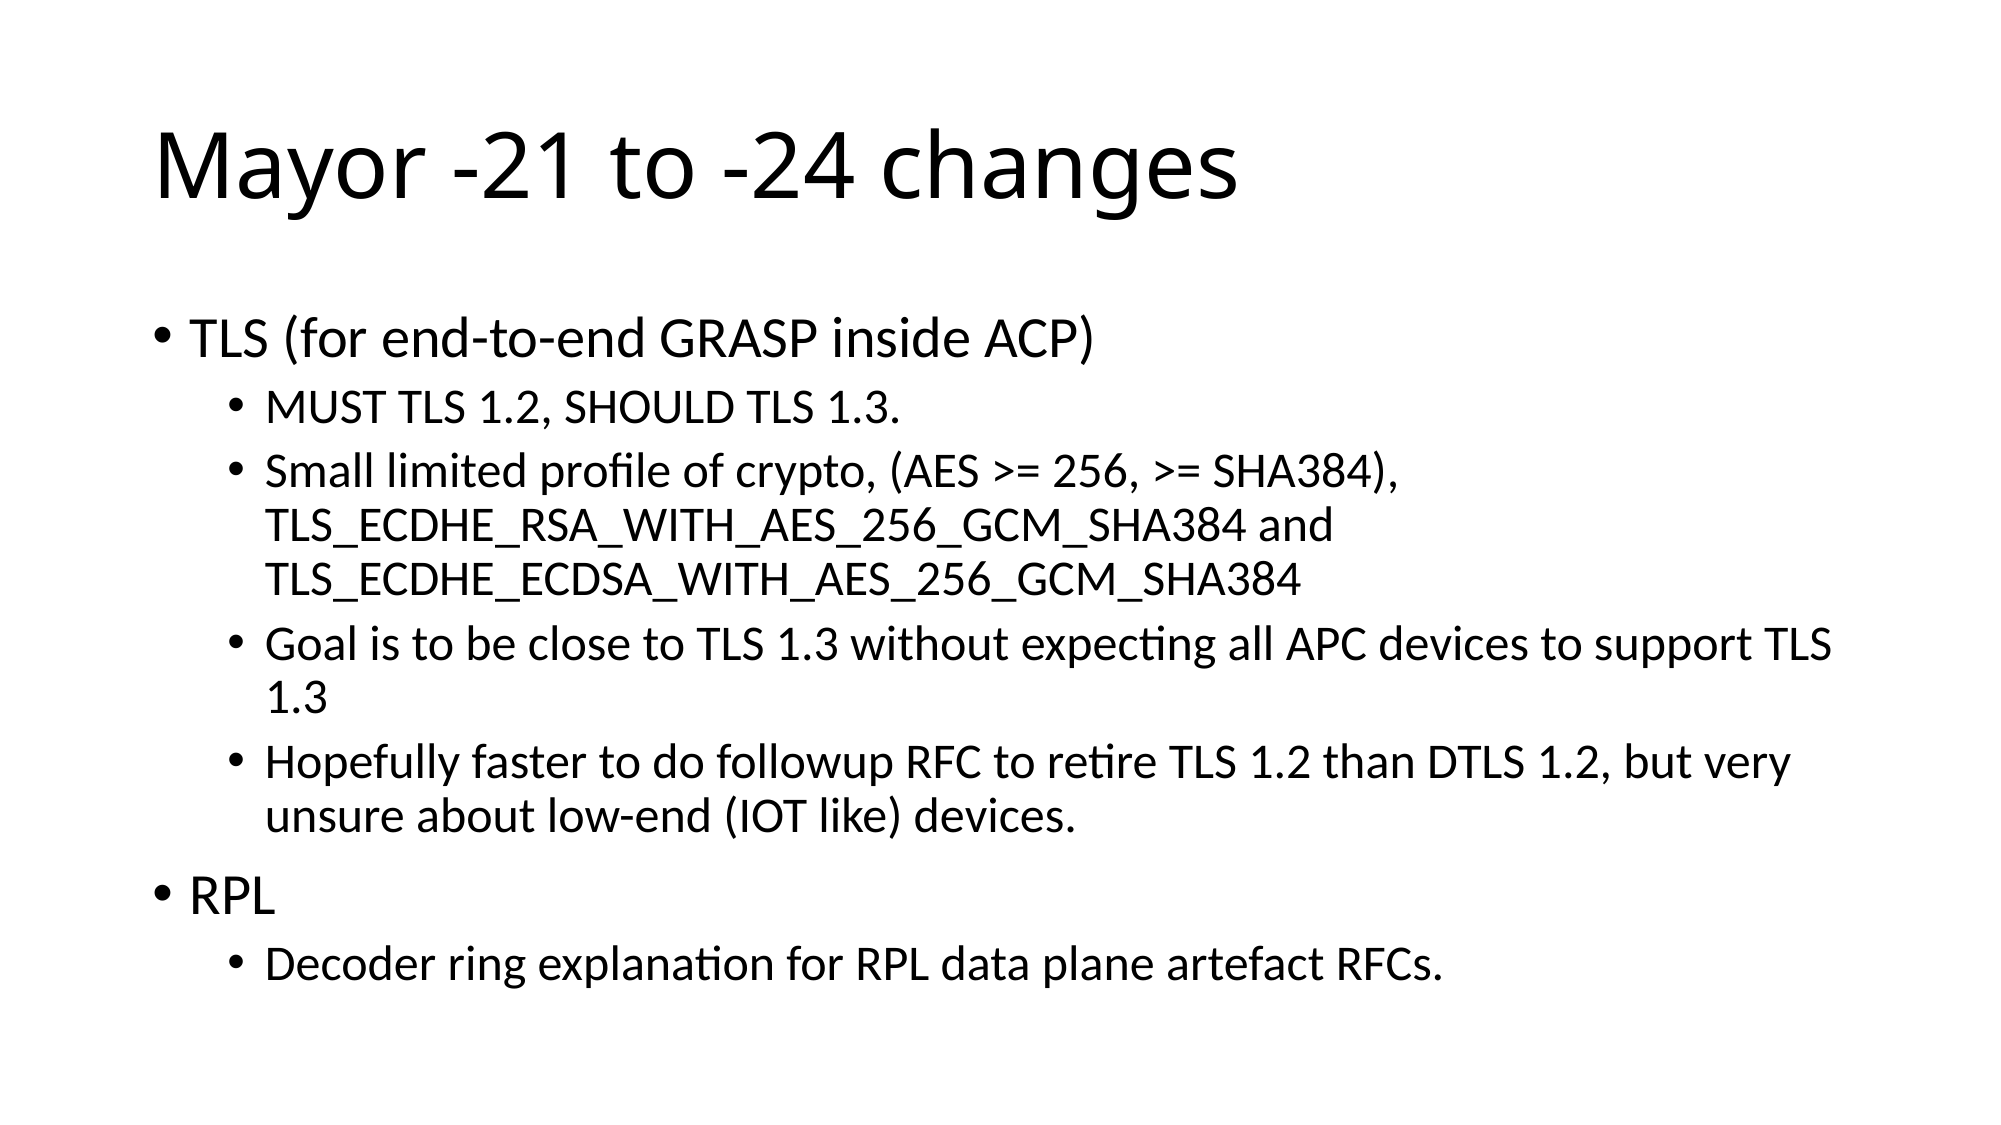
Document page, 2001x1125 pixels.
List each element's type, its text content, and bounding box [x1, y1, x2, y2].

list TLS (for end-to-end GRASP inside ACP) MUST TLS 1.2, SHOULD TLS 1.3. Small limited profile of crypto, (AES >= 256, >= SHA384), TLS_ECDHE_RSA_WITH_AES_256_GCM_SHA384 and TLS_ECDHE_ECDSA_WITH_AES_256_GCM_SHA384 Goal is to be close to TLS 1.3 without expecting all APC devices to support TLS 1.3 Hopefully faster to do followup RFC to retire TLS 1.2 than DTLS 1.2, but very unsure about low-end (IOT like) devices. RPL Decoder ring explanation for RPL data plane artefact RFCs. [137, 299, 1863, 1084]
title Mayor -21 to -24 changes [137, 59, 1863, 278]
